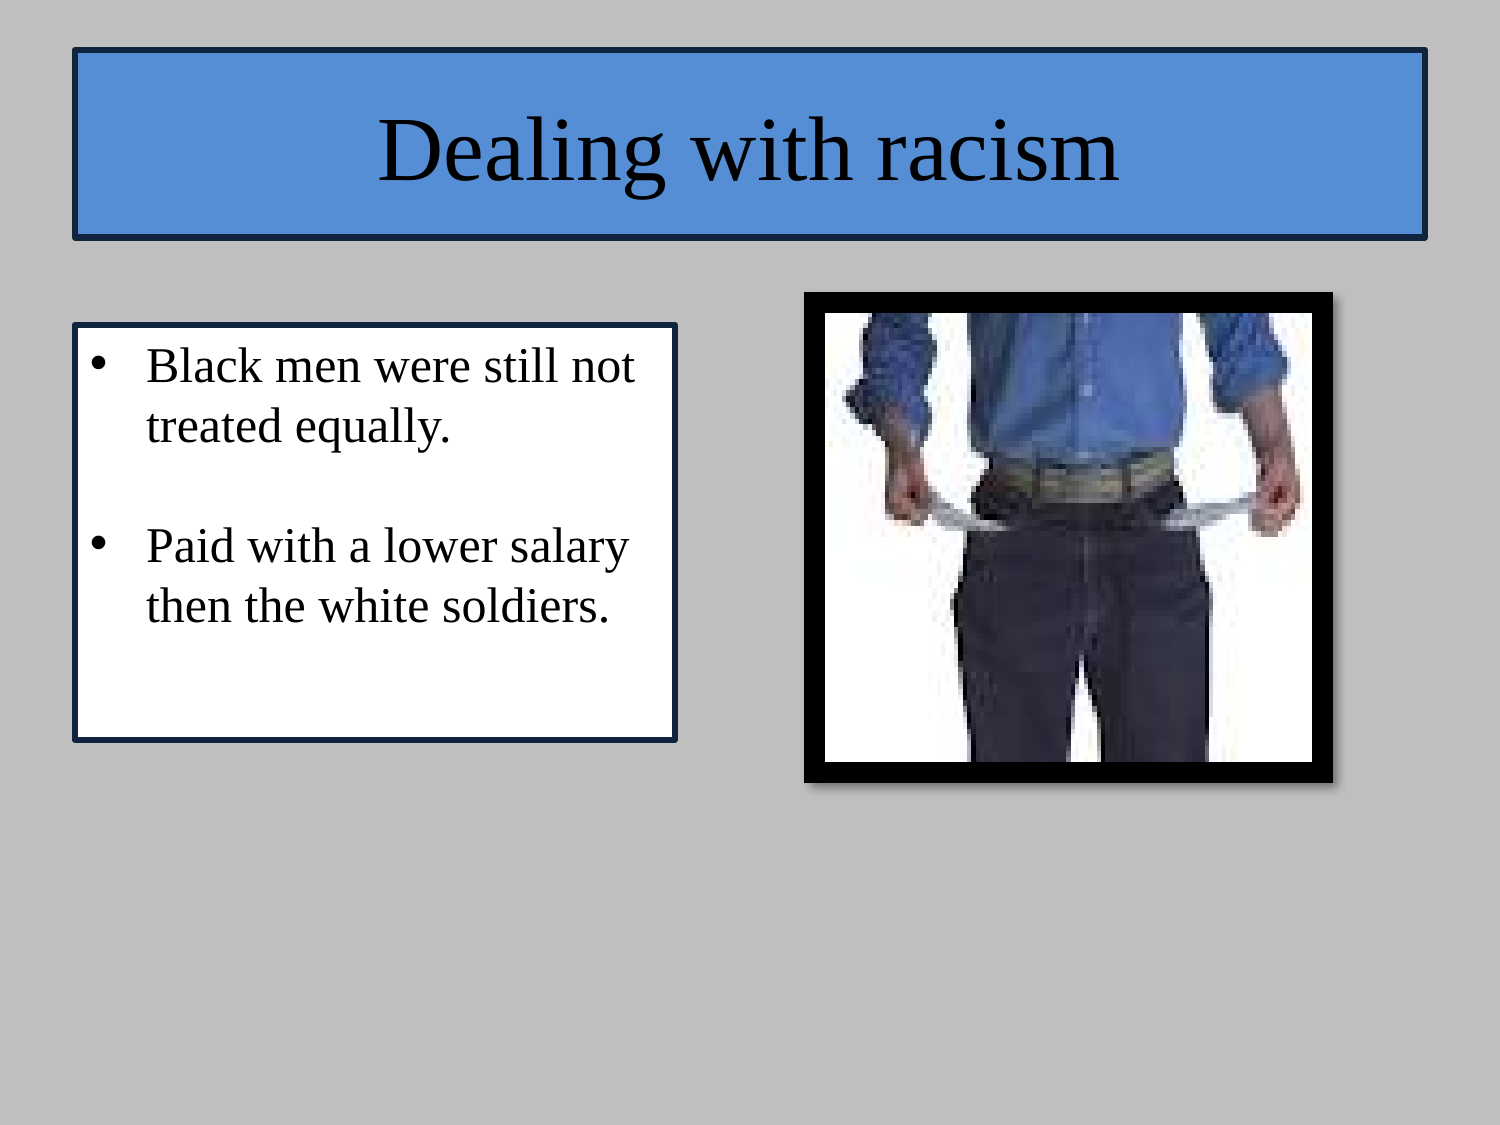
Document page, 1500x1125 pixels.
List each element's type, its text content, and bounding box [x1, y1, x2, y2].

title Dealing with racism [75, 50, 1425, 238]
text_box Black men were still not treated equally. Paid with a lower salary then the white soldiers. [74, 324, 675, 740]
picture [824, 312, 1313, 763]
